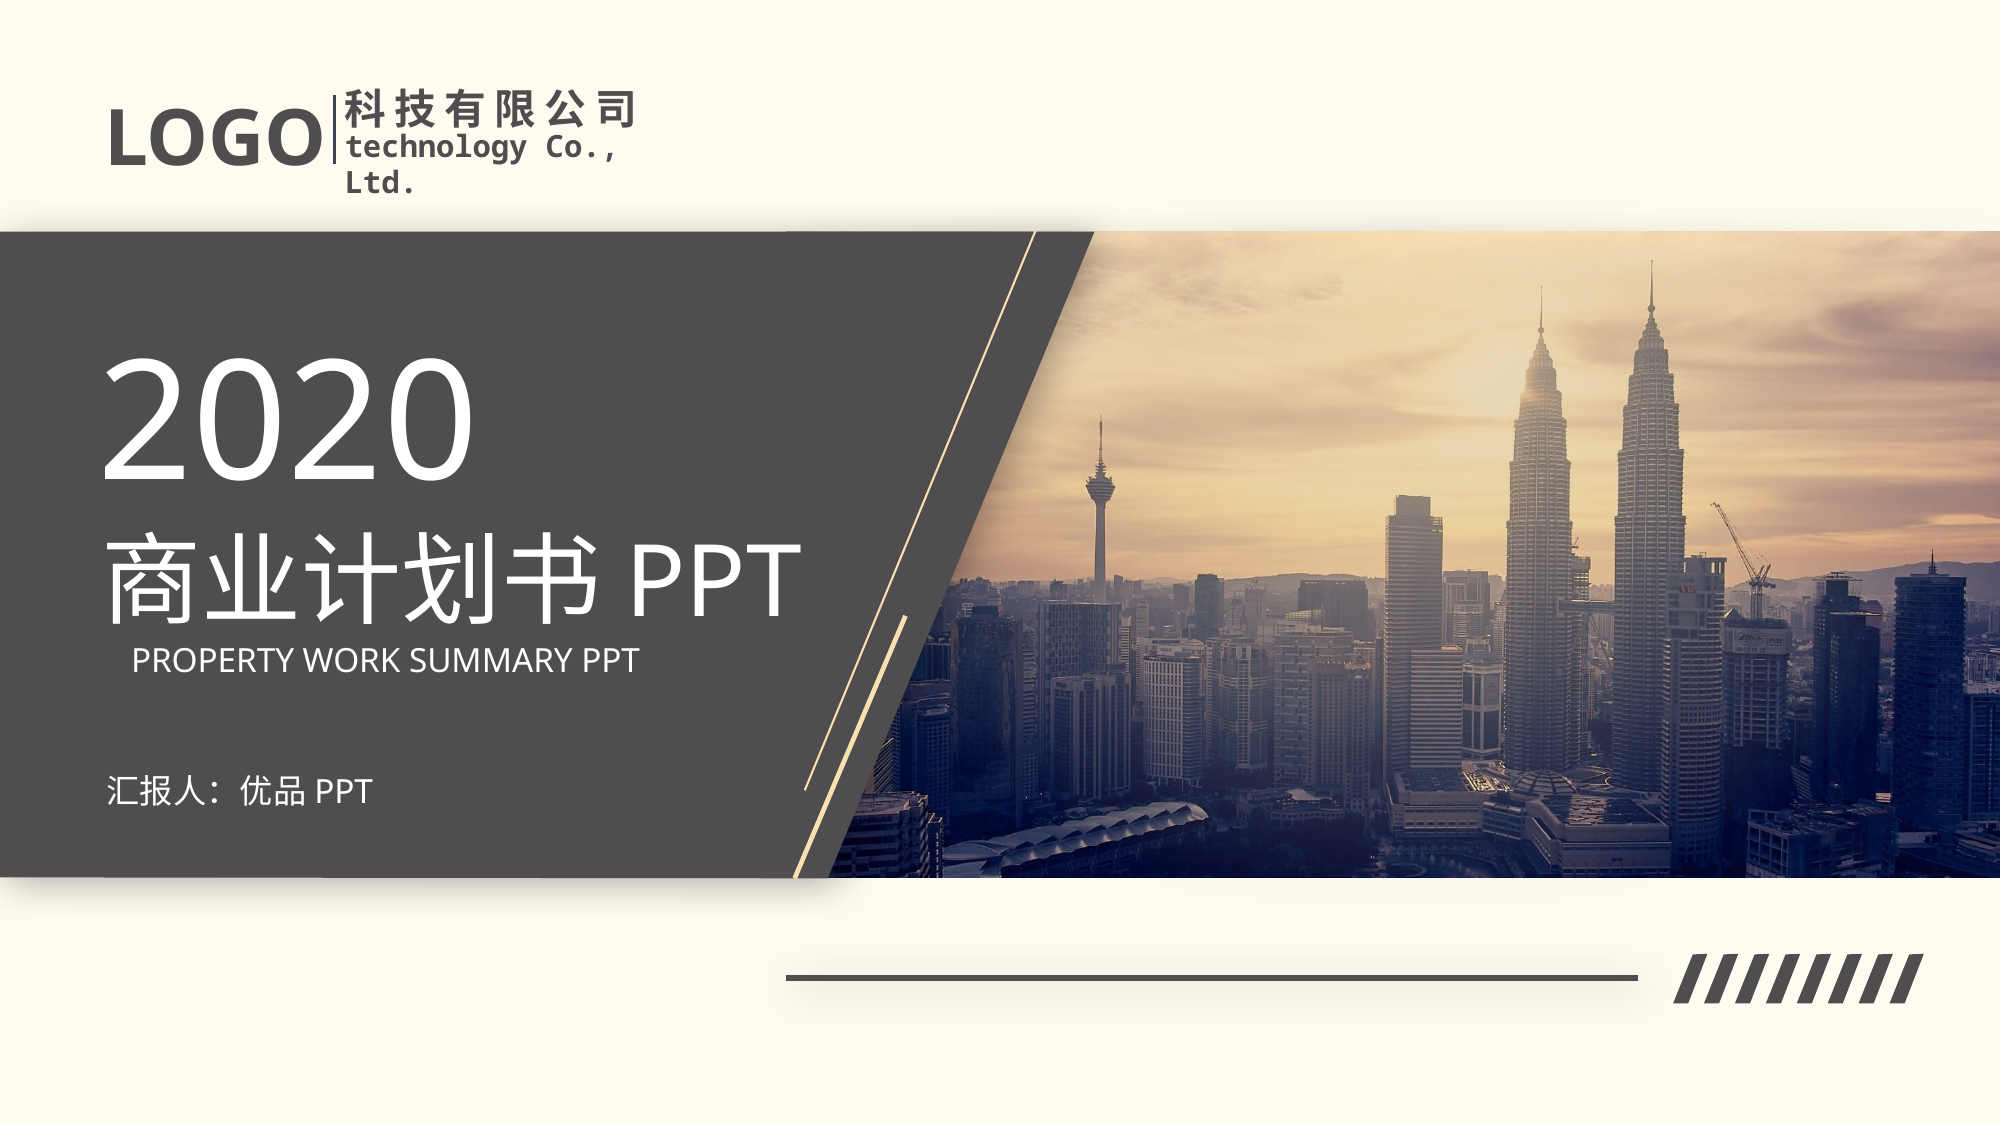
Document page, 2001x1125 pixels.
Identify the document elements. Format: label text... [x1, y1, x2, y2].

text_box 汇报人：优品PPT [92, 762, 388, 818]
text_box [89, 75, 710, 191]
text_box PROPERTY WORK SUMMARY PPT [116, 631, 656, 687]
text_box [0, 229, 805, 881]
text_box 2020 [82, 305, 495, 521]
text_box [794, 615, 906, 879]
text_box 商业计划书PPT [86, 509, 799, 645]
text_box CHAPTER 6 [907, 232, 1108, 879]
text_box [910, 230, 2000, 879]
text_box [804, 230, 1036, 791]
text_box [1672, 953, 1924, 1004]
text_box [1033, 229, 1097, 370]
